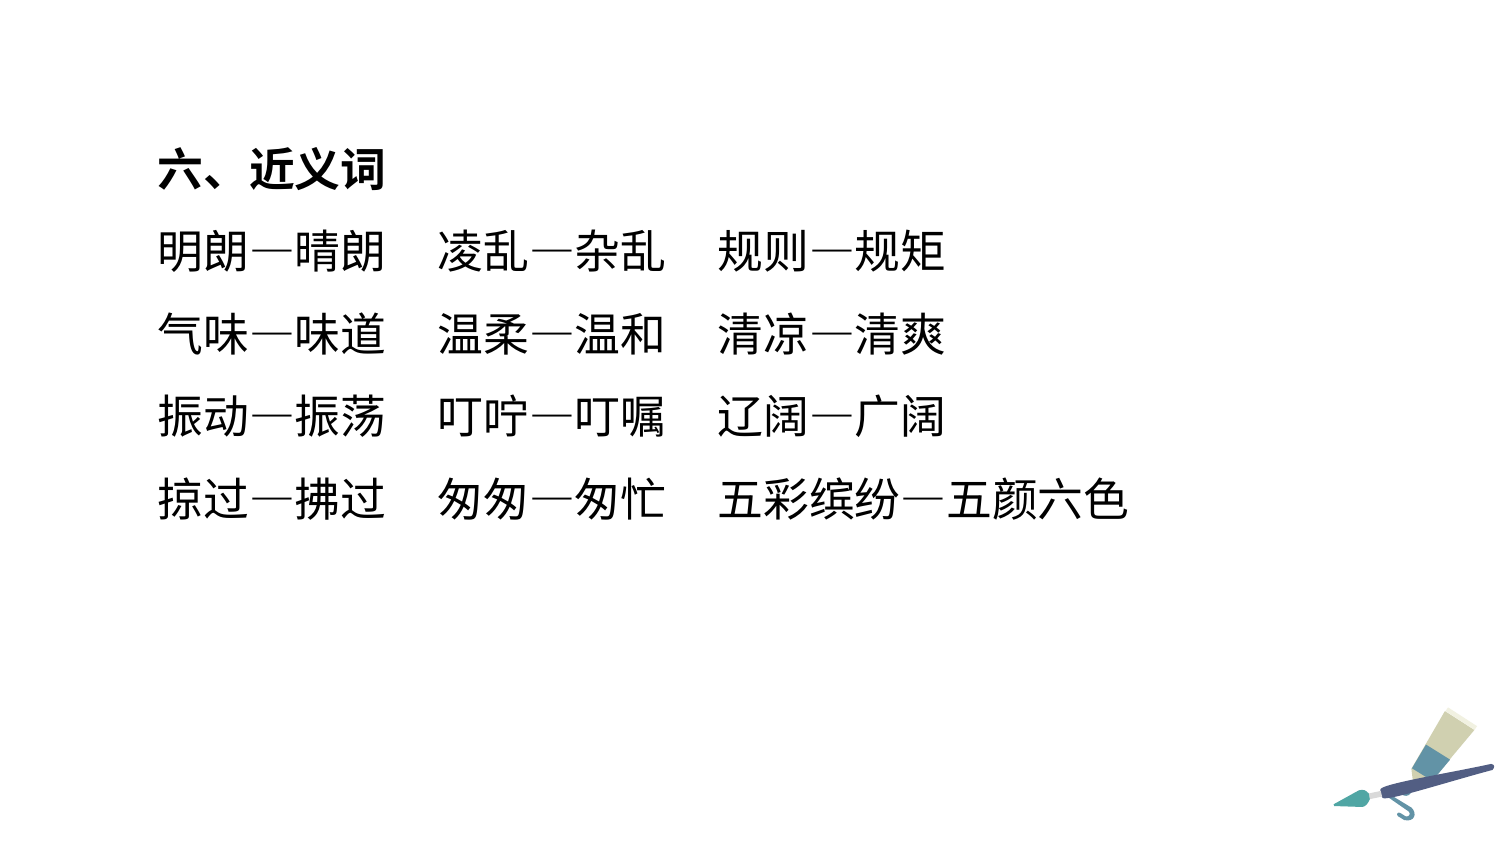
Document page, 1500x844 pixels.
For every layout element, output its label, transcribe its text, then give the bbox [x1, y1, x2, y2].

text_box 六、近义词 明朗—晴朗 凌乱—杂乱 规则—规矩 气味—味道 温柔—温和 清凉—清爽 振动—振荡 叮咛—叮嘱 辽阔—广阔 掠过—拂过 匆匆—匆忙 五彩缤纷—五颜六色 [142, 105, 1383, 533]
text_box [1358, 708, 1481, 844]
